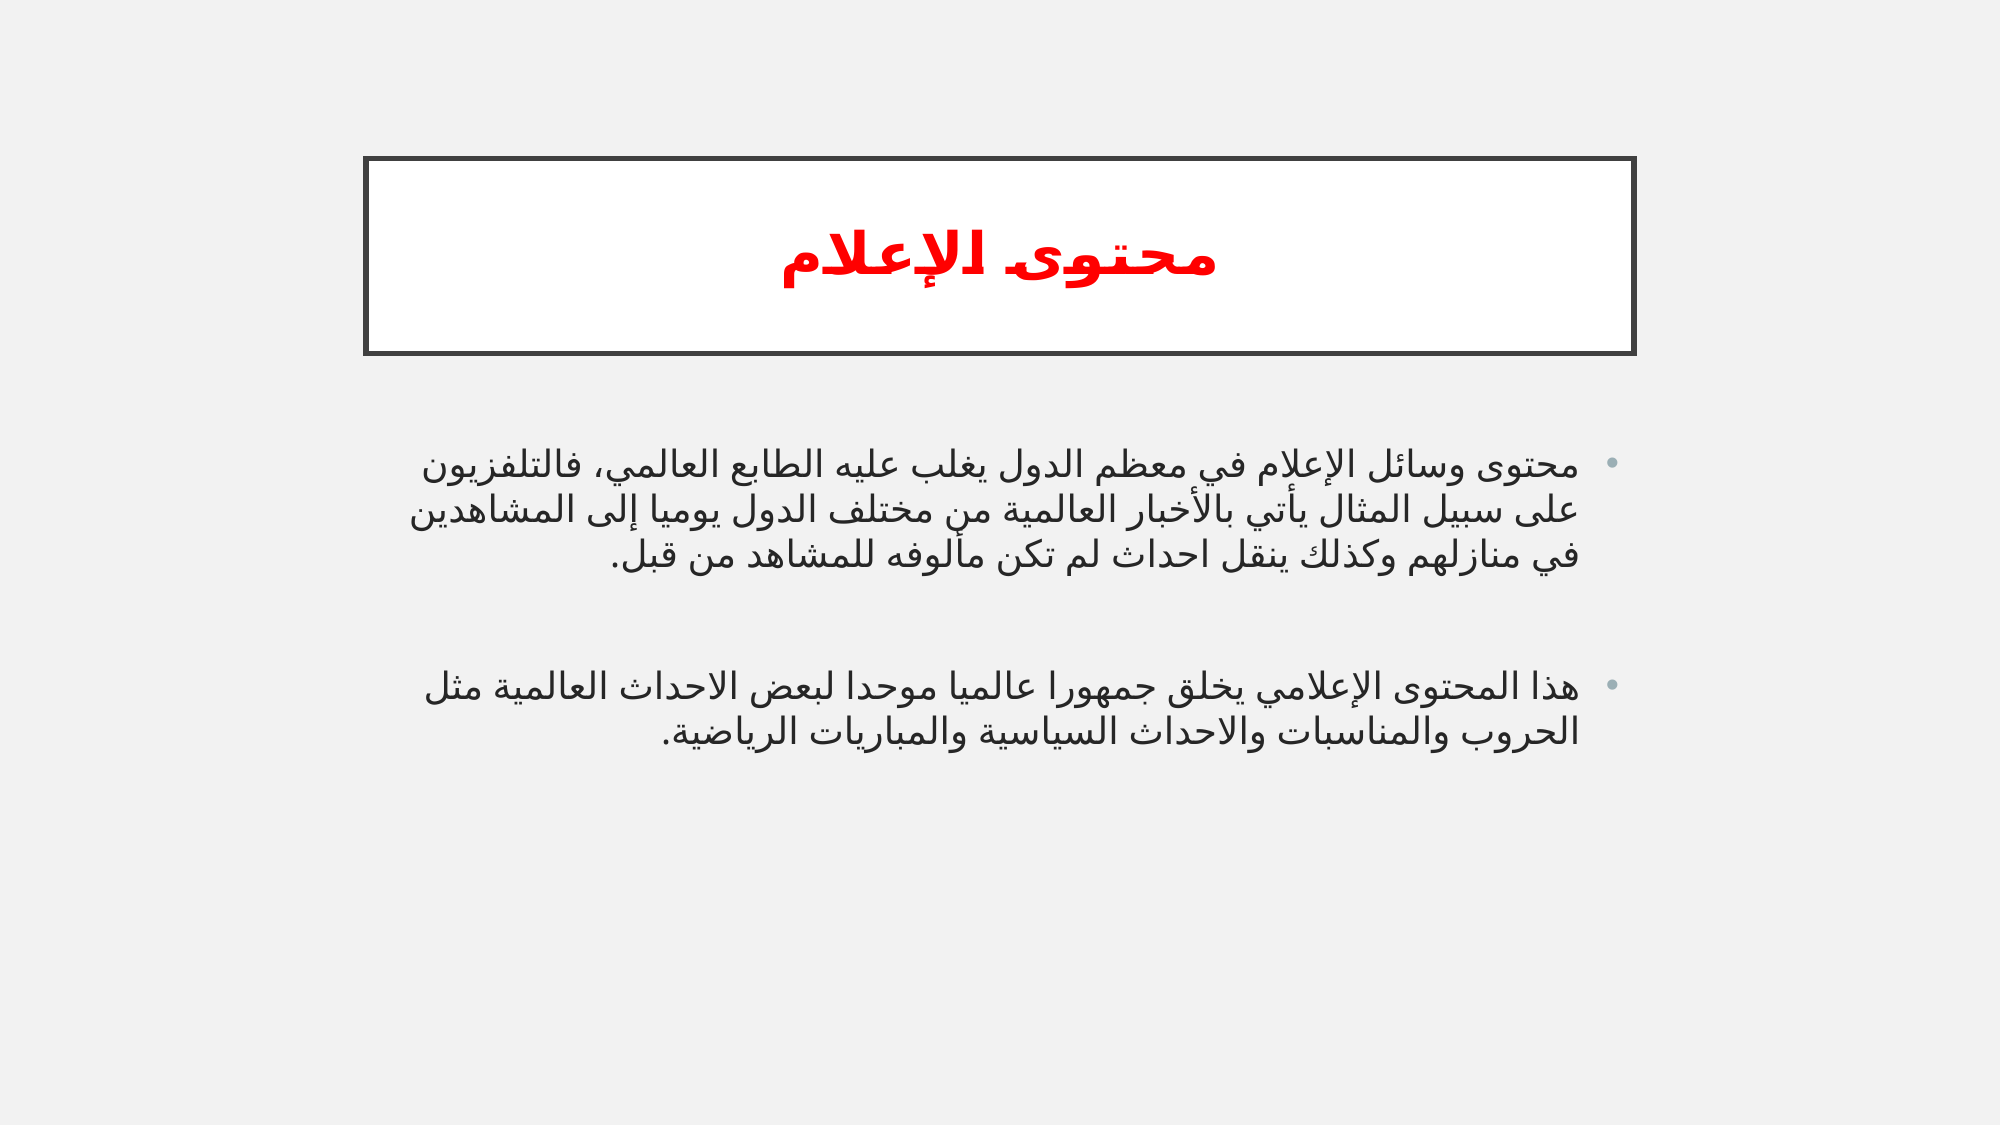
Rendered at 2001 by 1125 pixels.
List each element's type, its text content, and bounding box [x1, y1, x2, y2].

list محتوى وسائل الإعلام في معظم الدول يغلب عليه الطابع العالمي، فالتلفزيون على سبيل المثال يأتي بالأخبار العالمية من مختلف الدول يوميا إلى المشاهدين في منازلهم وكذلك ينقل احداث لم تكن مألوفه للمشاهد من قبل. هذا المحتوى الإعلامي يخلق جمهورا عالميا موحدا لبعض الاحداث العالمية مثل الحروب والمناسبات والاحداث السياسية والمباريات الرياضية. [366, 432, 1634, 942]
title محتوى الإعلام [363, 156, 1637, 356]
